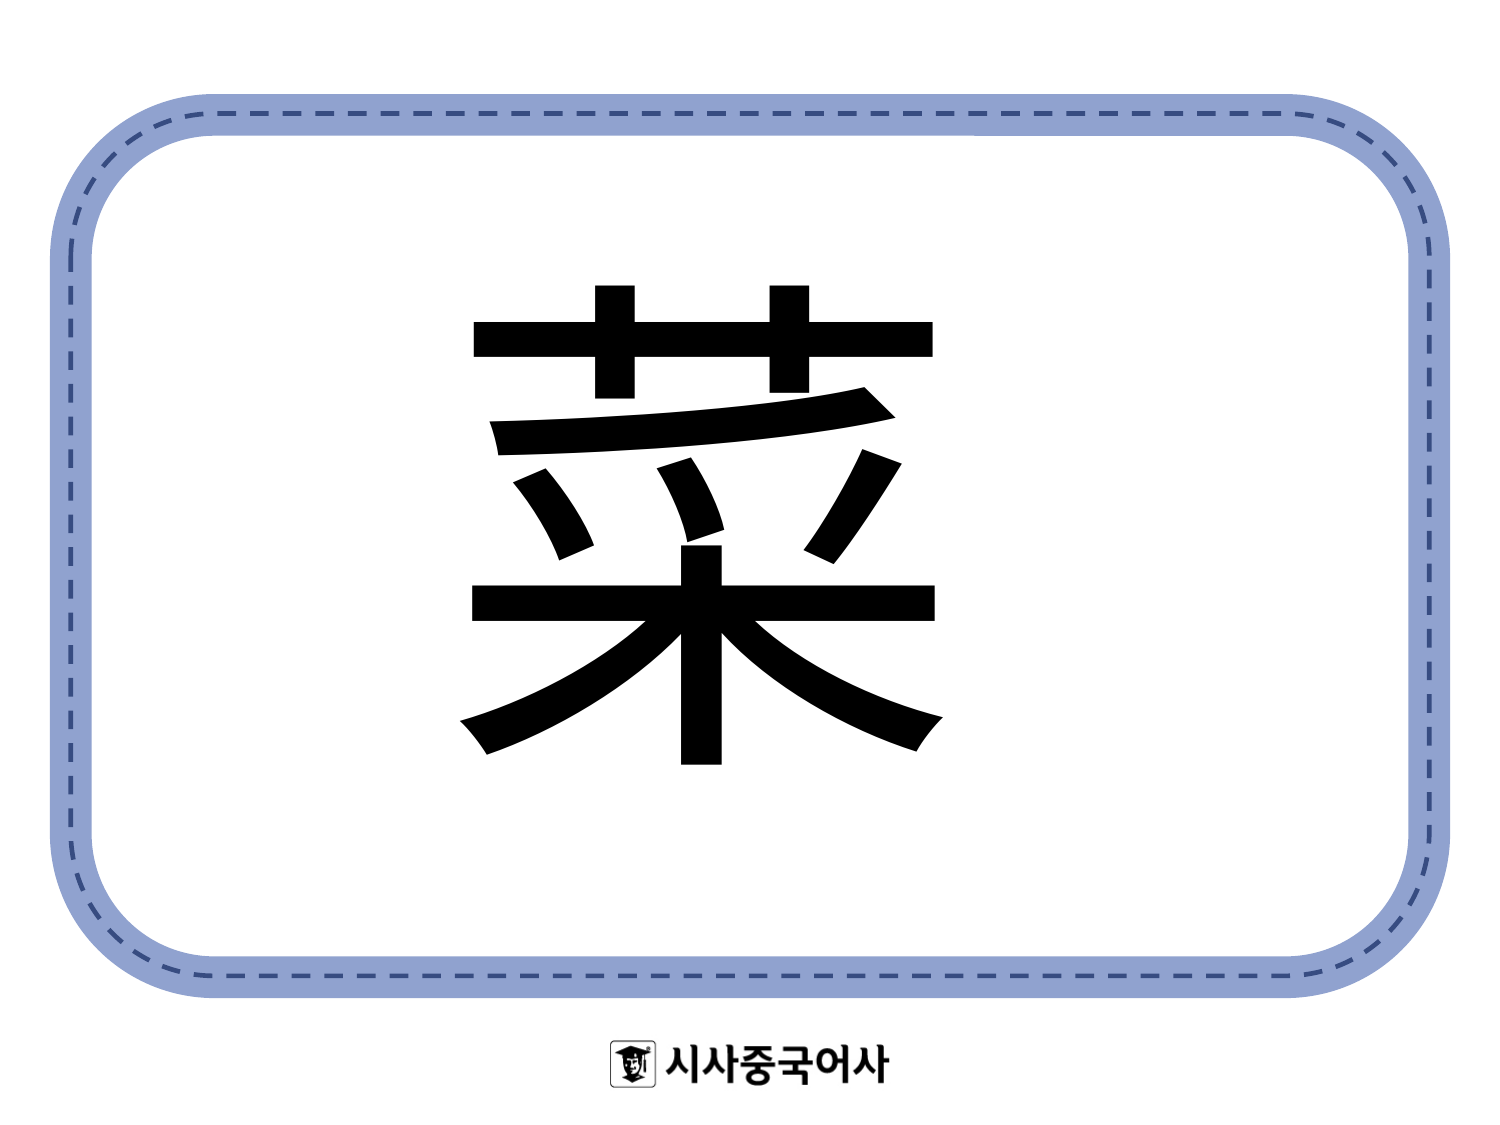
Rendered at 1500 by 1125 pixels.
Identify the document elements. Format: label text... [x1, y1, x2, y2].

text_box 菜 [145, 183, 1354, 846]
picture [602, 1034, 898, 1094]
